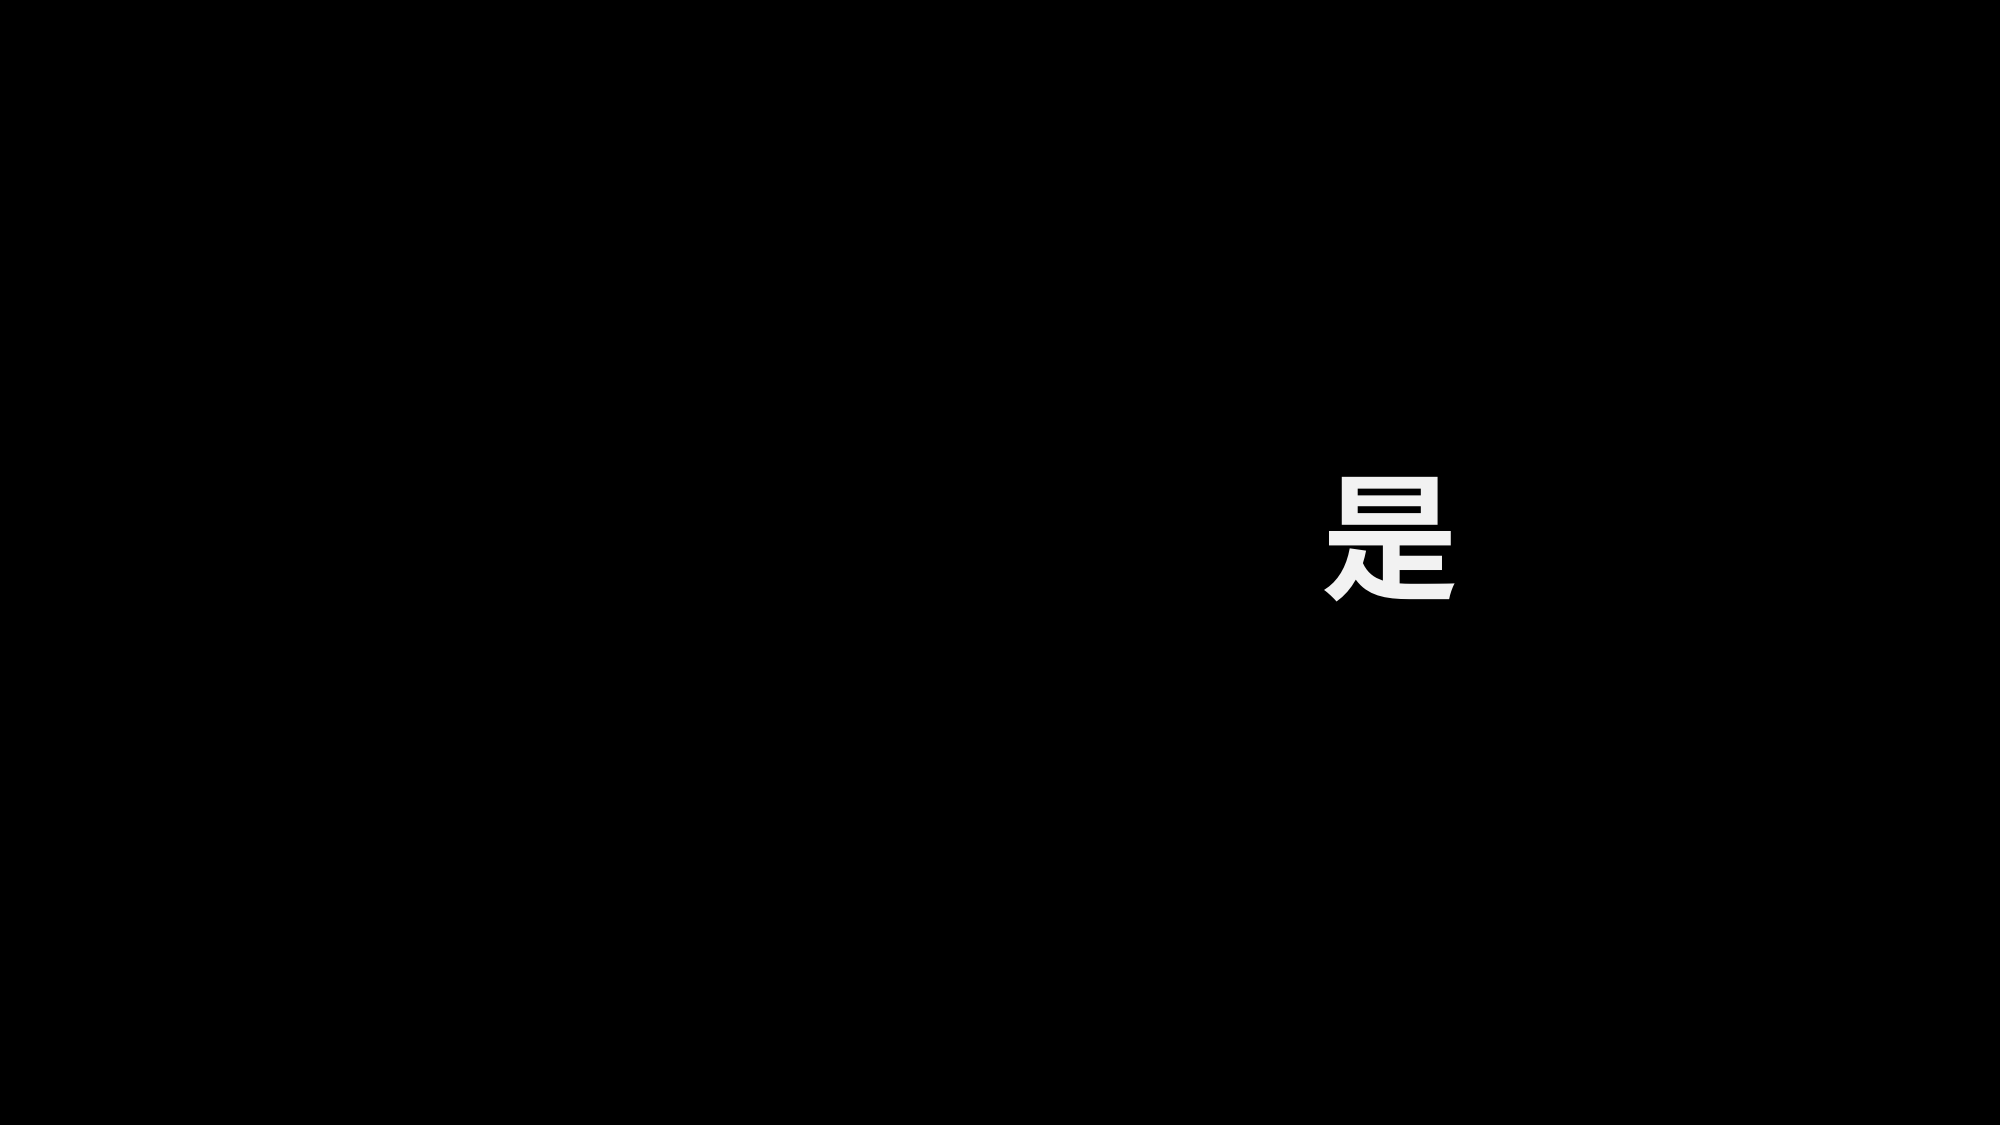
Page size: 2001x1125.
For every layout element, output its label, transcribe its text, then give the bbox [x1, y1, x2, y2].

text_box 是 [1321, 452, 1460, 618]
